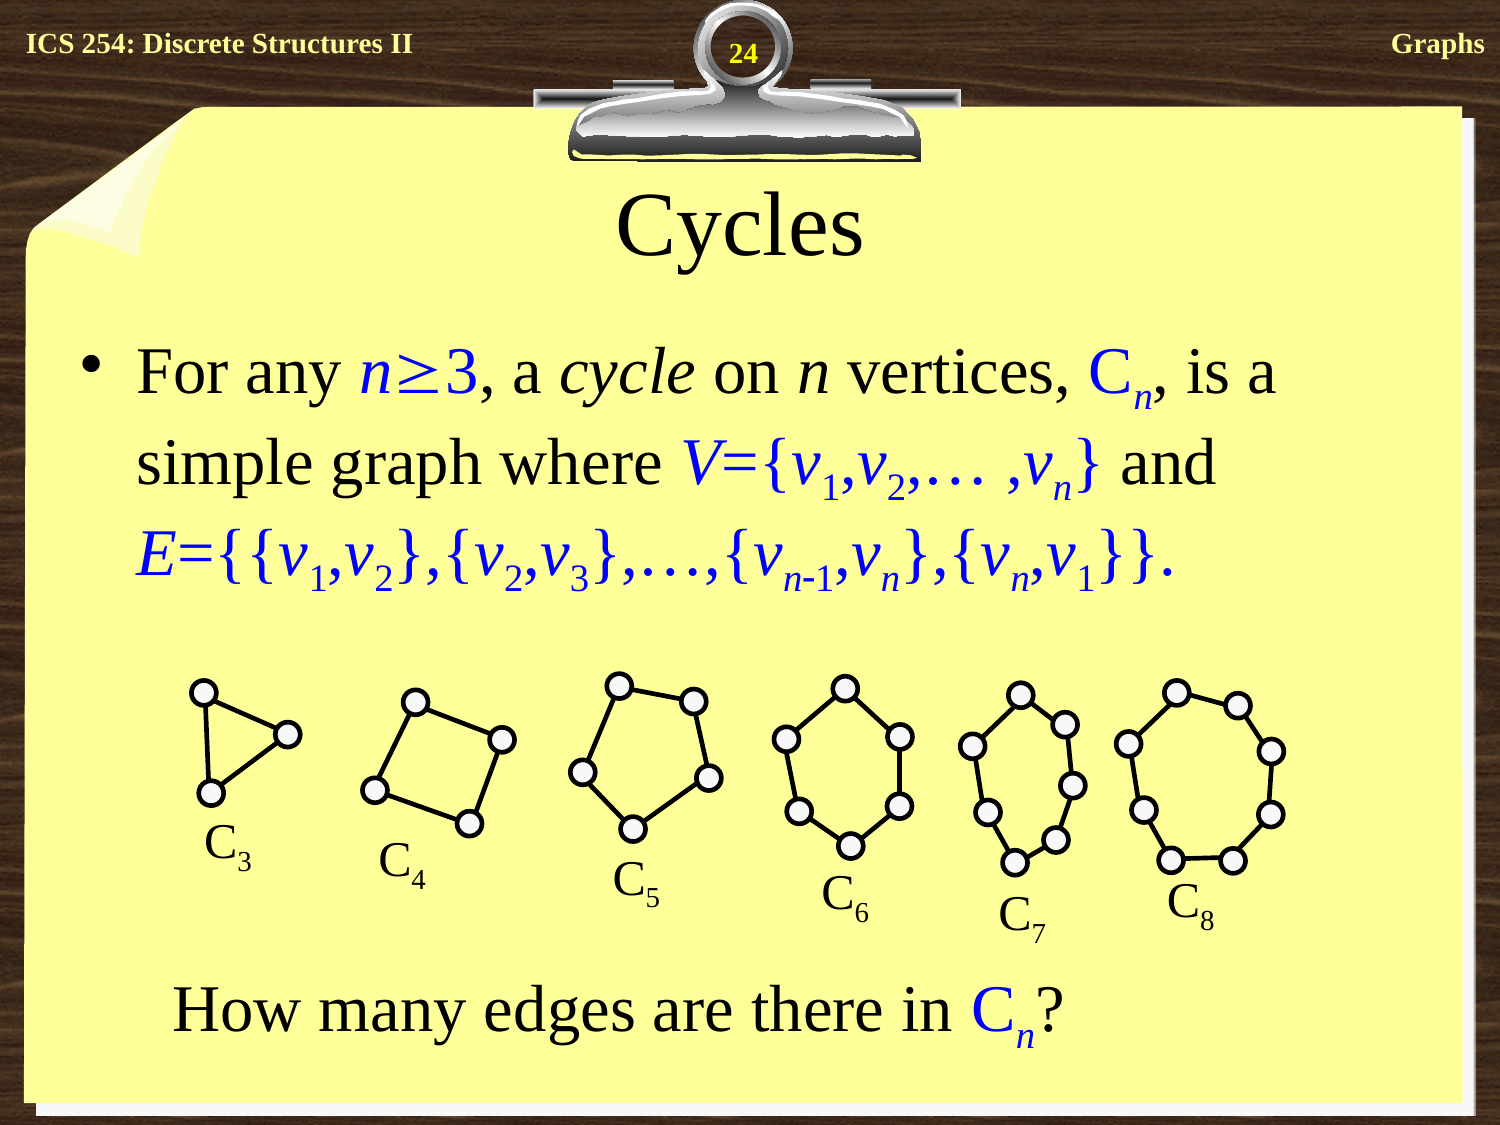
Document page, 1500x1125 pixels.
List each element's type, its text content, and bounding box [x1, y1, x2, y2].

text_box [275, 722, 301, 748]
text_box [832, 676, 858, 702]
text_box C7 [983, 873, 1062, 957]
text_box [620, 816, 646, 842]
text_box [887, 793, 912, 819]
text_box [887, 724, 913, 750]
text_box [1052, 712, 1078, 738]
text_box [838, 833, 864, 859]
list For any n3, a cycle on n vertices, Cn, is a simple graph where V={v1,v2,… ,vn} and E={{v1,v2},{v2,v3},…,{vn1,vn},{vn,v1}}. [64, 318, 1405, 975]
slide_number 24 [394, 18, 774, 84]
text_box C3 [189, 801, 267, 885]
text_box [681, 689, 707, 715]
text_box [191, 680, 217, 706]
text_box [975, 799, 1001, 825]
text_box [1164, 680, 1190, 706]
text_box [960, 733, 986, 759]
text_box C4 [363, 819, 442, 903]
text_box How many edges are there in Cn? [157, 957, 1097, 1064]
text_box [1002, 850, 1028, 876]
text_box [1220, 848, 1246, 874]
text_box [362, 777, 388, 803]
picture [0, 0, 1500, 1125]
text_box [1158, 847, 1184, 873]
text_box [1258, 739, 1284, 764]
text_box [773, 726, 799, 752]
text_box [606, 673, 632, 699]
text_box [696, 765, 722, 791]
text_box [403, 689, 429, 715]
text_box [570, 759, 596, 785]
text_box [1258, 802, 1284, 828]
title Cycles [77, 125, 1403, 313]
text_box [489, 727, 515, 753]
text_box [786, 798, 812, 824]
text_box [1225, 693, 1251, 719]
text_box [457, 811, 483, 837]
text_box C6 [806, 852, 884, 936]
text_box [198, 780, 224, 806]
picture [673, 84, 708, 89]
text_box [1008, 682, 1034, 708]
text_box [1043, 827, 1069, 853]
text_box C8 [1152, 860, 1230, 944]
text_box [1131, 797, 1157, 823]
text_box [1060, 773, 1086, 799]
text_box [1116, 731, 1142, 757]
text_box C5 [597, 837, 676, 921]
